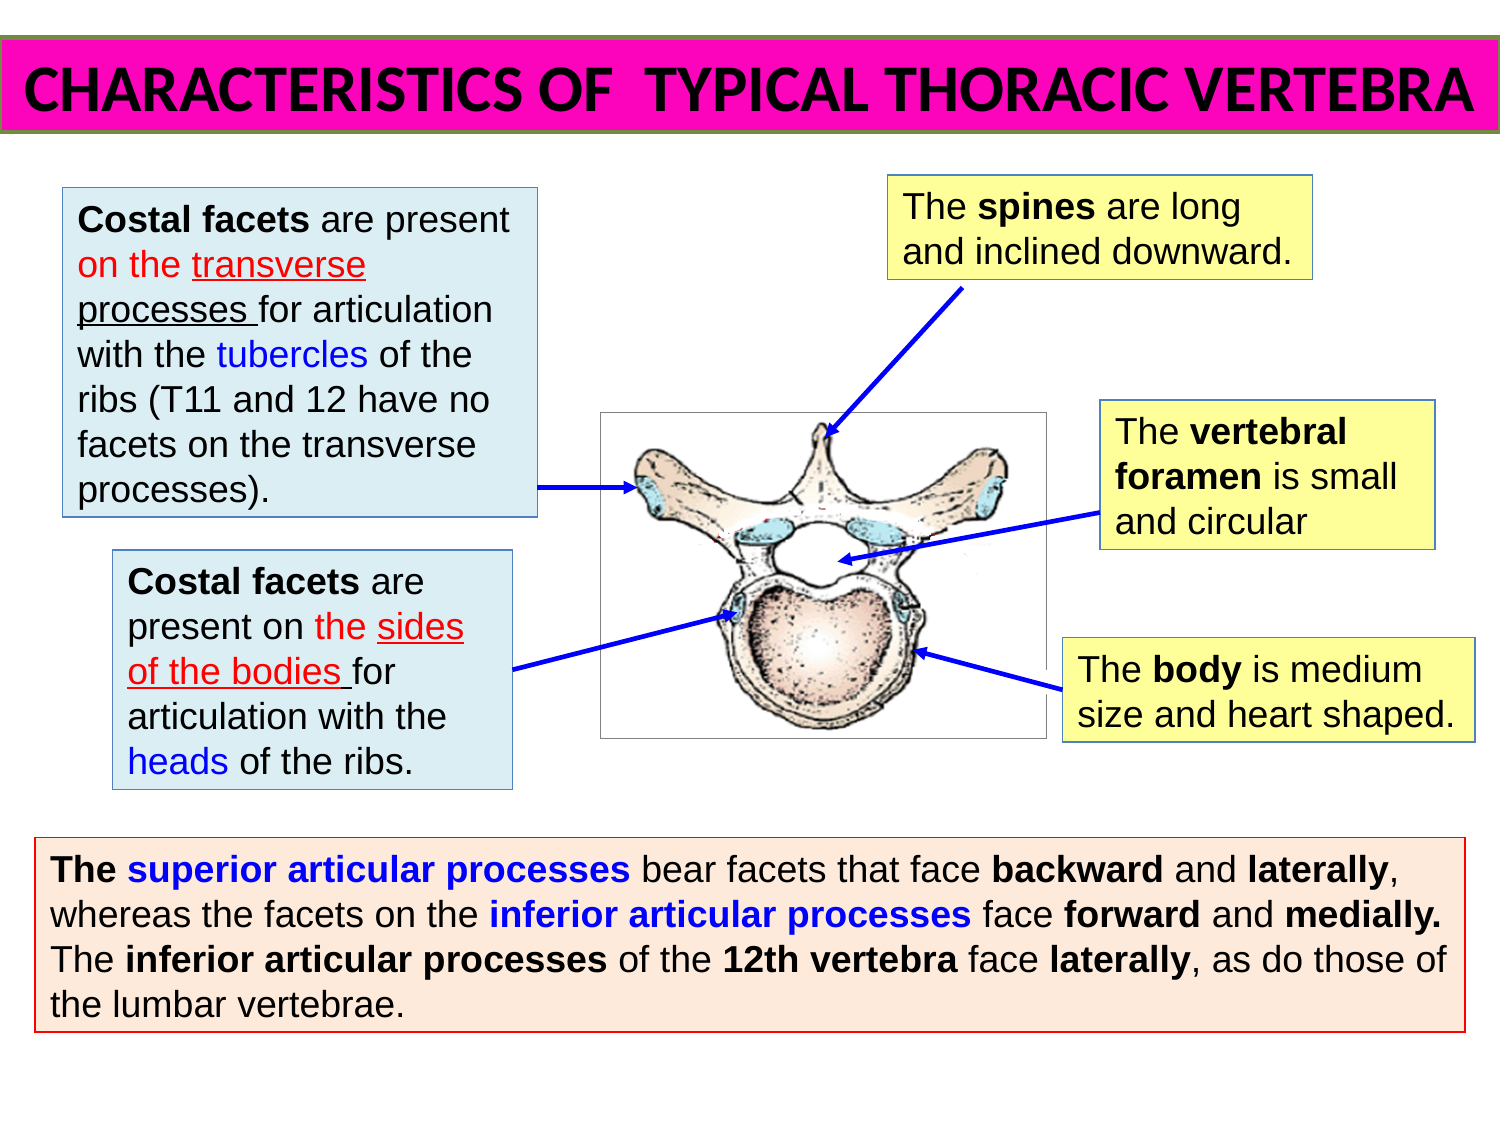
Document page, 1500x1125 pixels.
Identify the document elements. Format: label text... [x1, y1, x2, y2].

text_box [512, 612, 738, 672]
text_box The superior articular processes bear facets that face backward and laterally, whereas the facets on the inferior articular processes face forward and medially. The inferior articular processes of the 12th vertebra face laterally, as do those of the lumbar vertebrae. [35, 837, 1465, 1033]
text_box The spines are long and inclined downward. [887, 174, 1313, 280]
text_box Costal facets are present on the transverse processes for articulation with the tubercles of the ribs (T11 and 12 have no facets on the transverse processes). [62, 187, 538, 518]
text_box Costal facets are present on the sides of the bodies for articulation with the heads of the ribs. [112, 549, 513, 790]
text_box CHARACTERISTICS OF TYPICAL THORACIC VERTEBRA [0, 35, 1500, 134]
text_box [912, 649, 1063, 691]
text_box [837, 512, 1101, 562]
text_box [824, 287, 963, 438]
text_box The body is medium size and heart shaped. [1062, 637, 1475, 743]
picture [599, 412, 1047, 740]
text_box The vertebral foramen is small and circular [1100, 399, 1436, 550]
